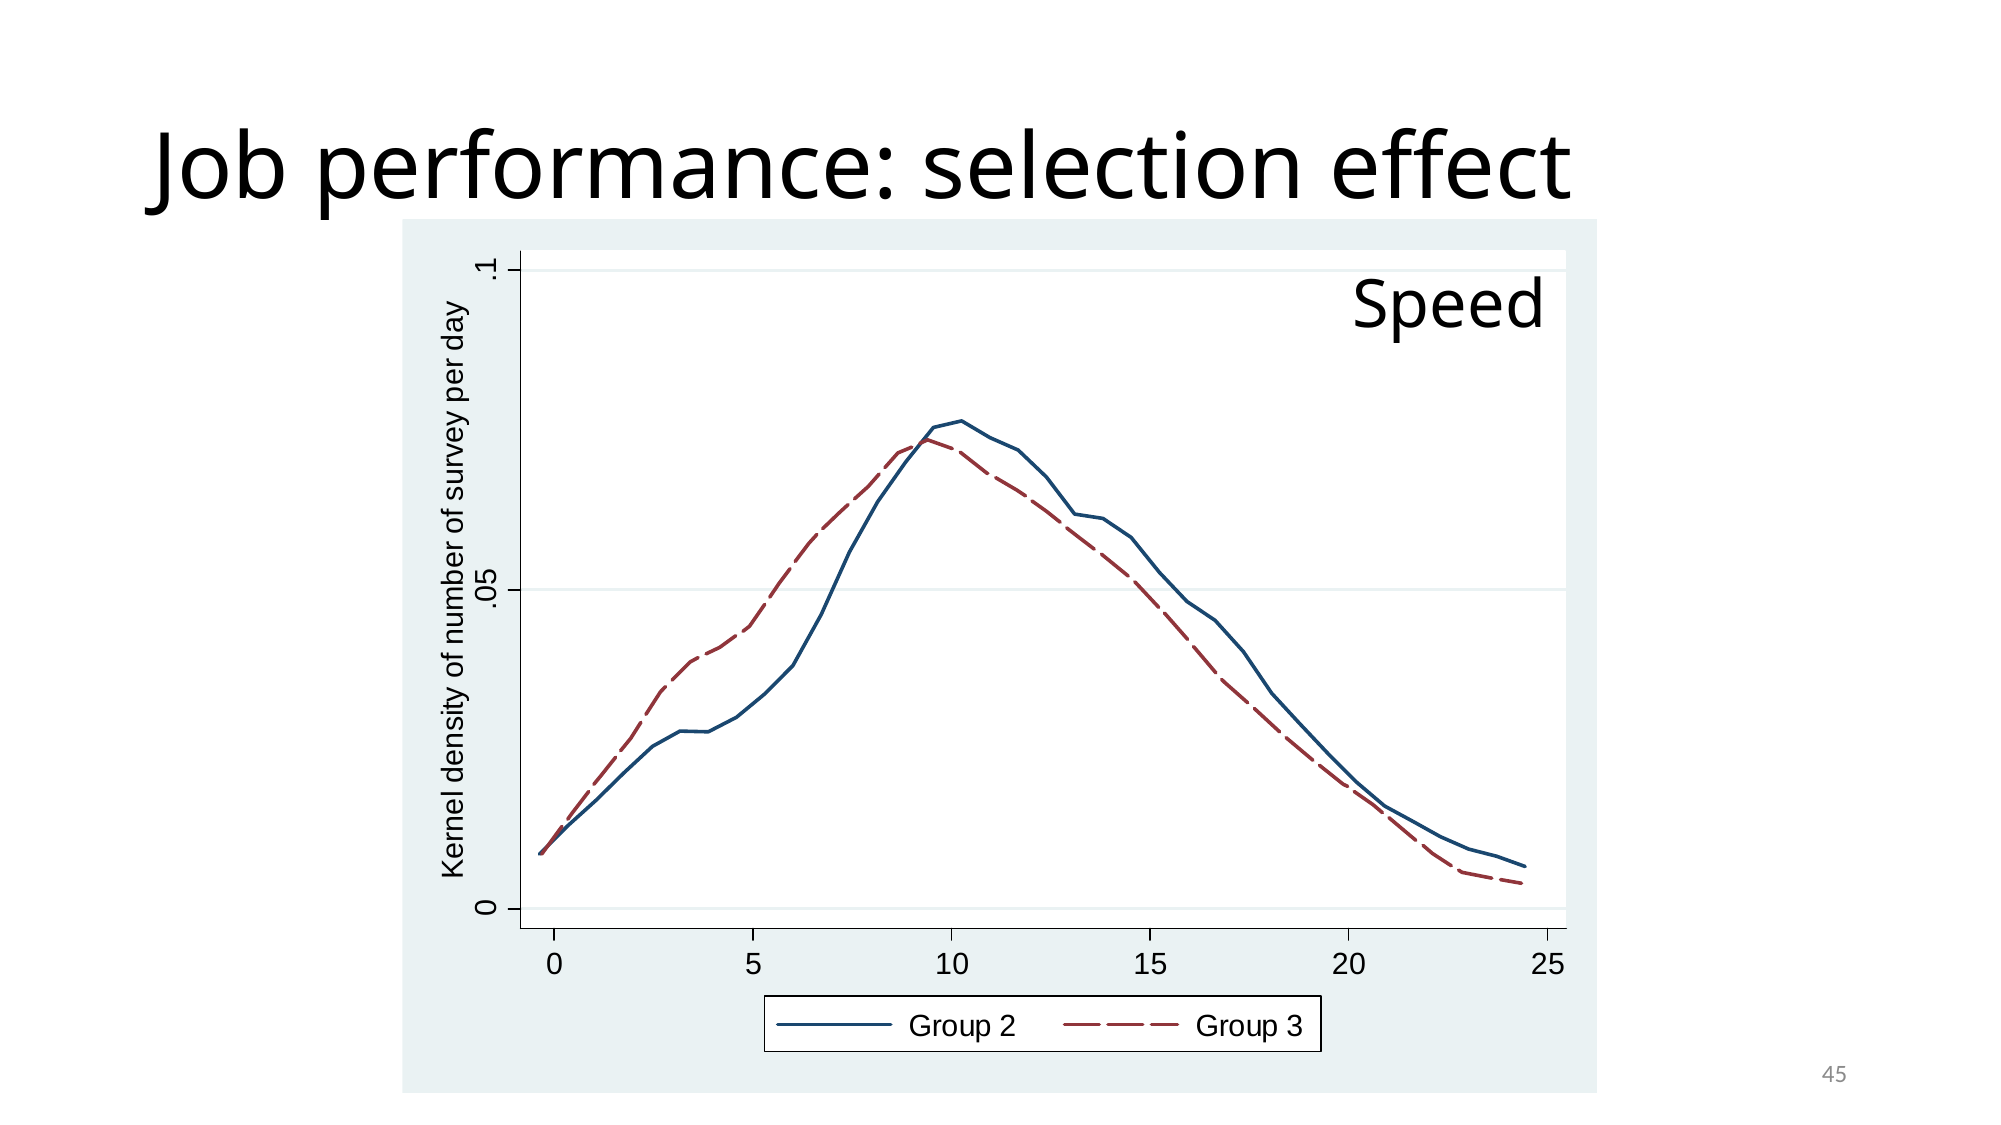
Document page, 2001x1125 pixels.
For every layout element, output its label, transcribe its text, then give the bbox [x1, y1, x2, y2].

picture [402, 219, 1598, 1094]
title Job performance: selection effect [137, 59, 1863, 278]
slide_number 45 [1412, 1042, 1863, 1103]
